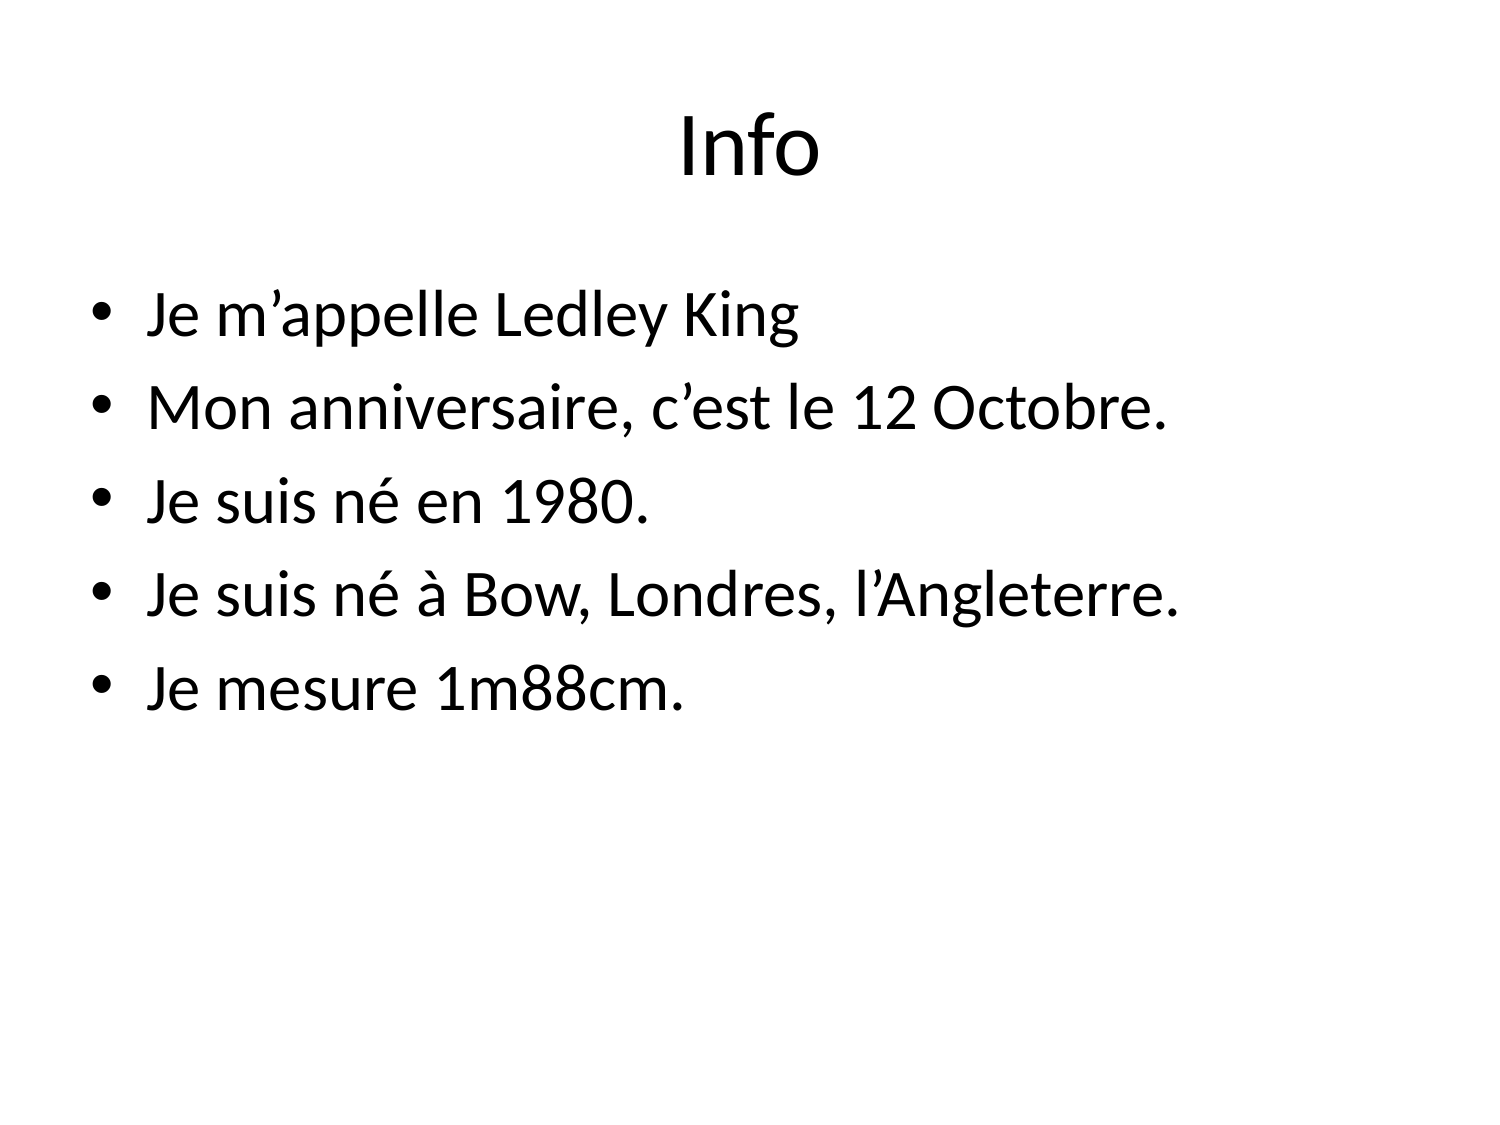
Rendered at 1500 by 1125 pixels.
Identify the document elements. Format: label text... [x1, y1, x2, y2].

list Je m’appelle Ledley King Mon anniversaire, c’est le 12 Octobre. Je suis né en 1980. Je suis né à Bow, Londres, l’Angleterre. Je mesure 1m88cm. [75, 262, 1425, 1005]
title Info [75, 45, 1425, 233]
